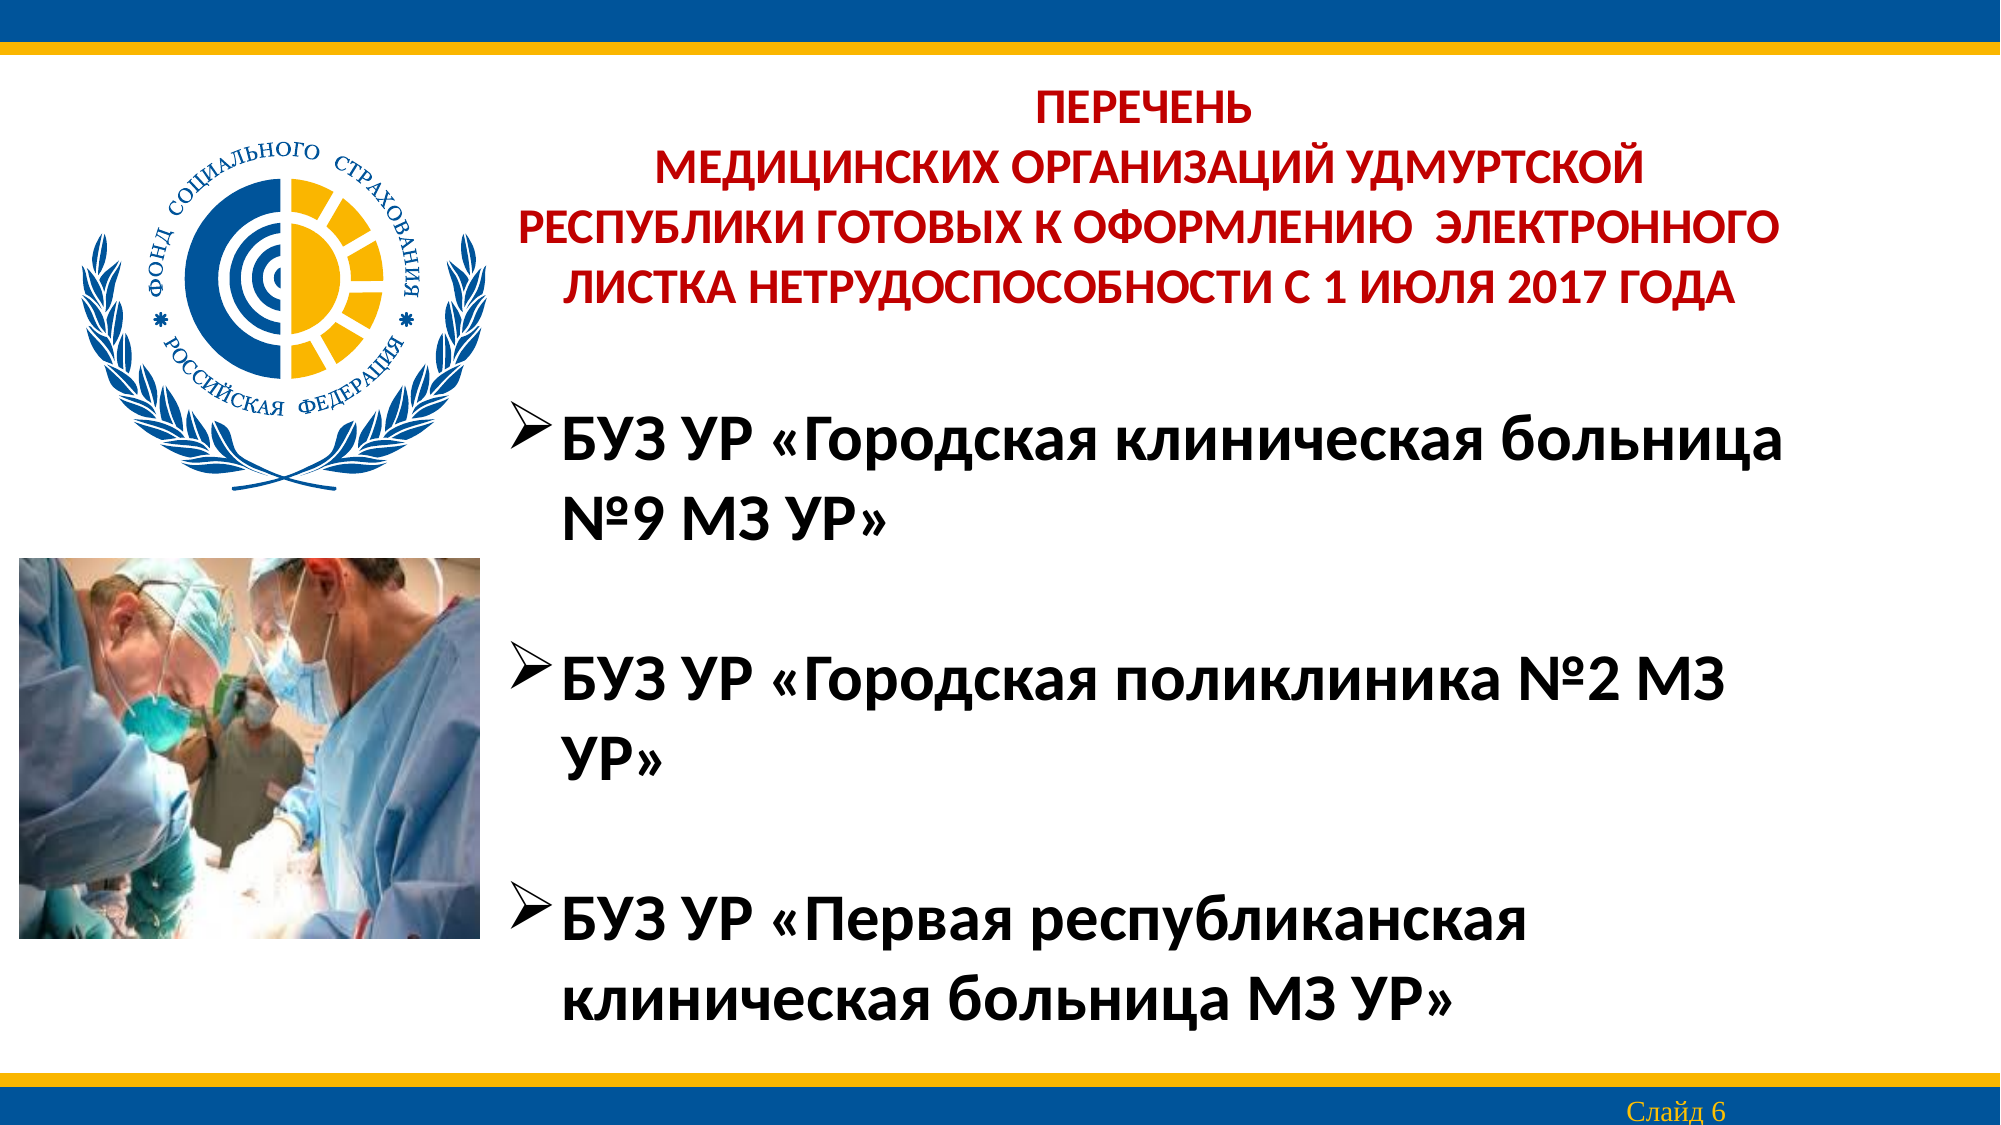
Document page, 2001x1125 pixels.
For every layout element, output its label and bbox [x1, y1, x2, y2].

text_box [0, 0, 2000, 1125]
text_box [81, 141, 487, 491]
